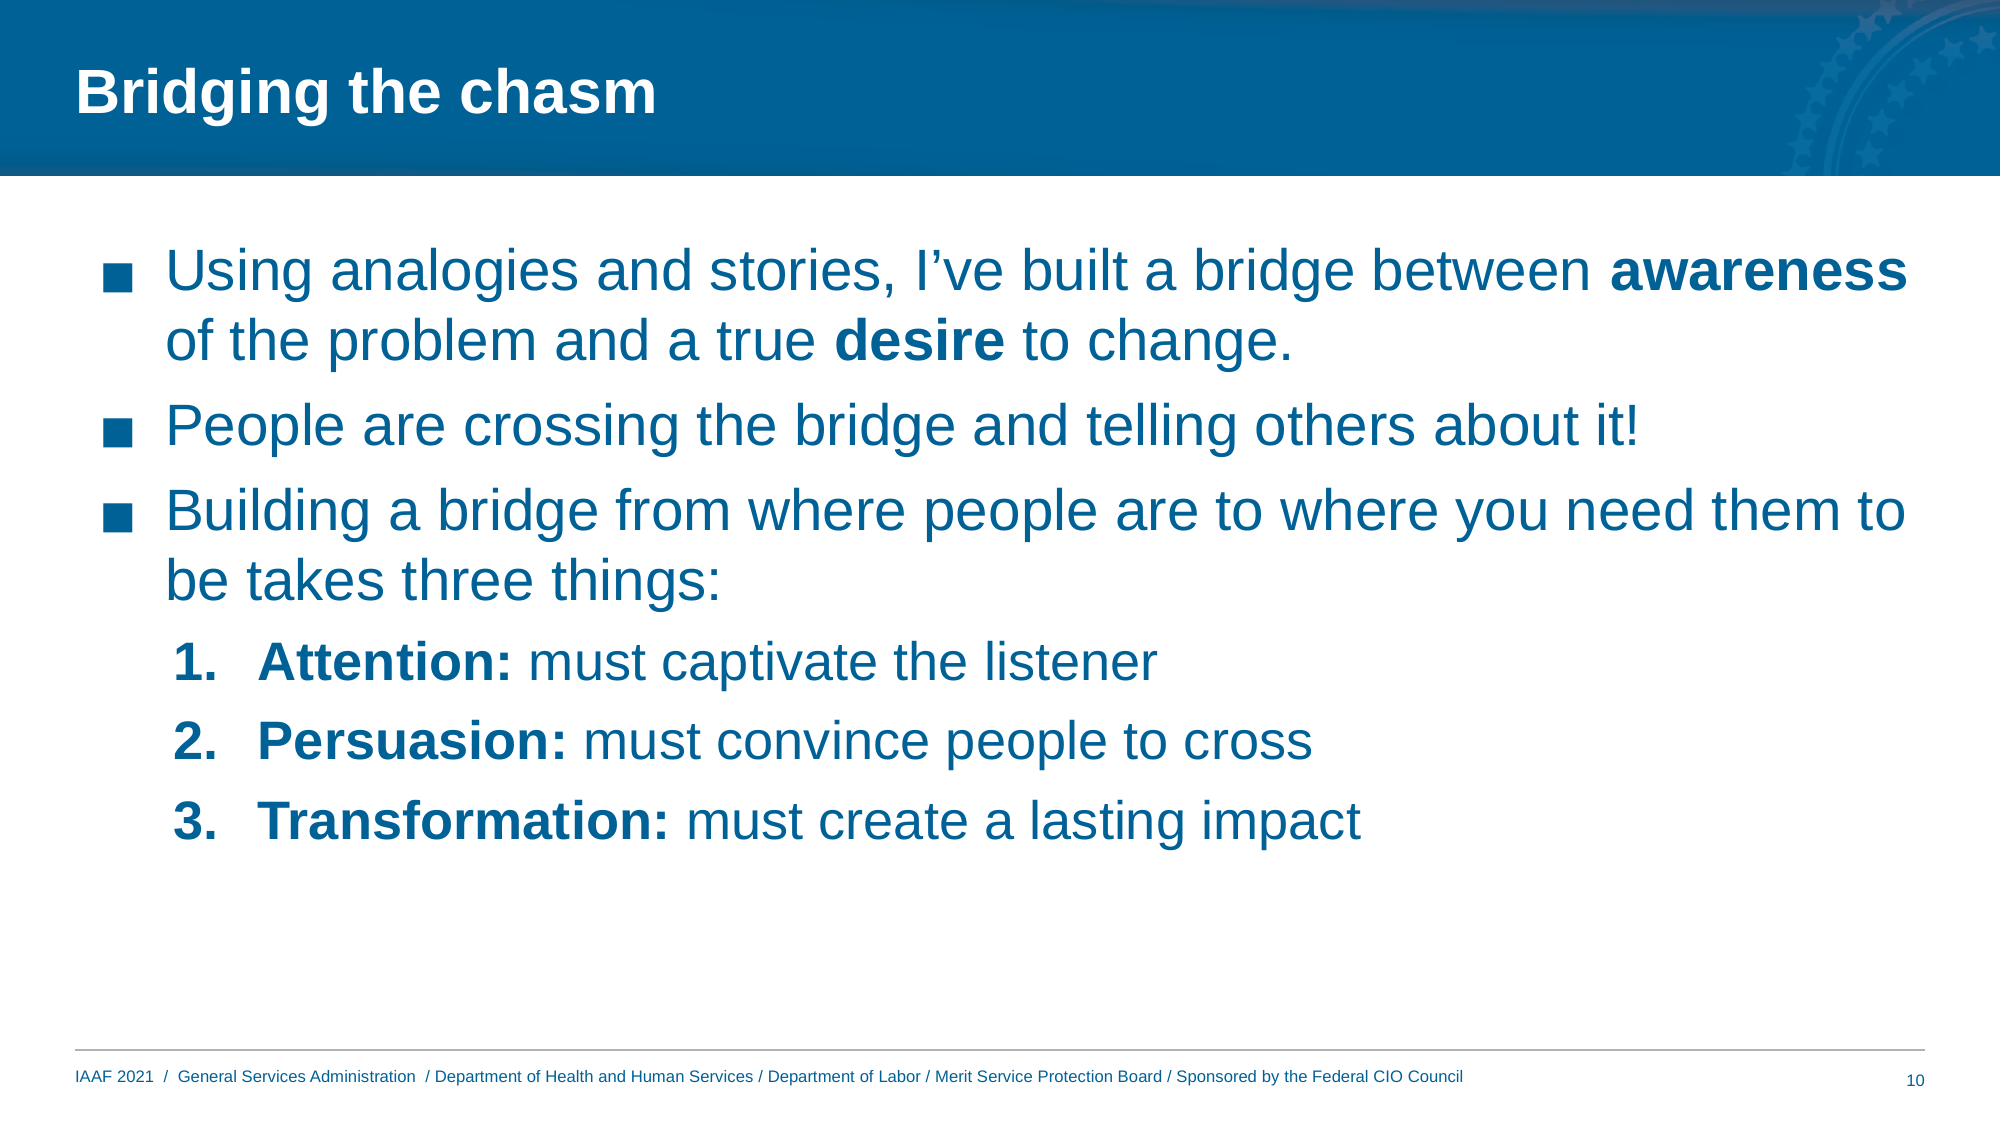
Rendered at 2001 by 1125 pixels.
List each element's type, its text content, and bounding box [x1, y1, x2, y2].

picture [0, 168, 666, 176]
title Bridging the chasm [75, 52, 1800, 128]
picture [0, 0, 2000, 176]
slide_number 10 [1880, 1065, 1925, 1095]
list Using analogies and stories, I’ve built a bridge between awareness of the problem and a true desire to change. People are crossing the bridge and telling others about it! Building a bridge from where people are to where you need them to be takes three things: Attention: must captivate the listener Persuasion: must convince people to cross Transformation: must create a lasting impact [75, 224, 1925, 1035]
